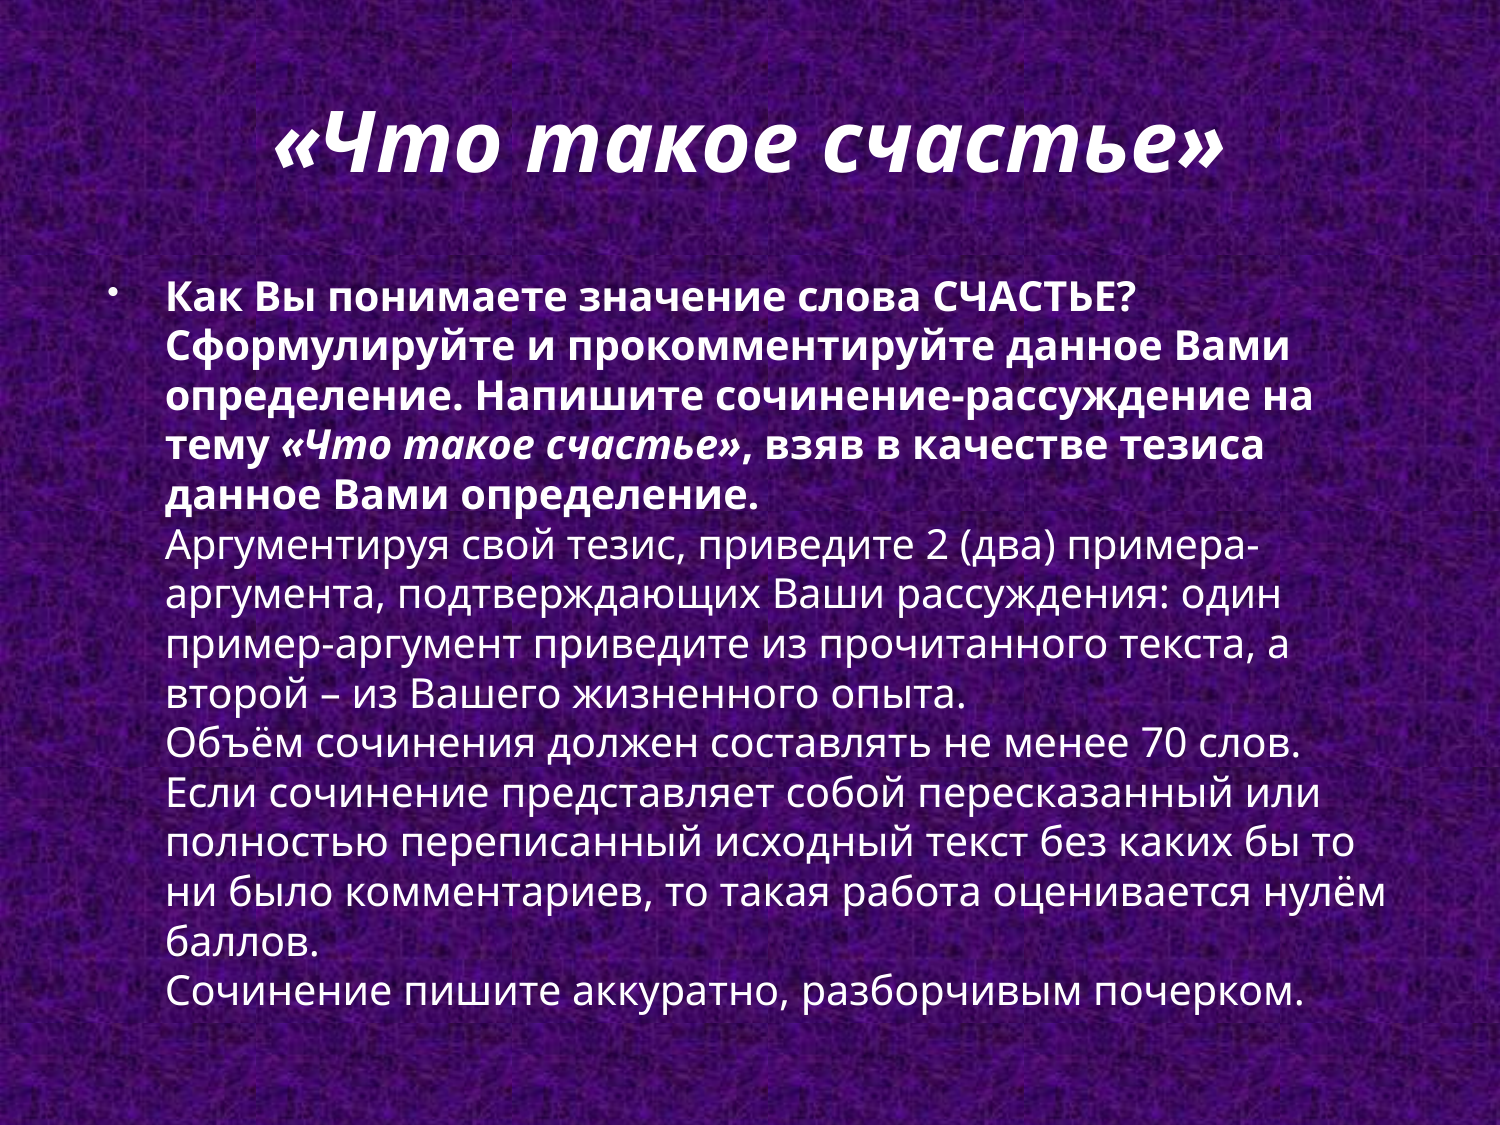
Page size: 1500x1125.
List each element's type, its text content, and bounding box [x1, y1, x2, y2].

picture [0, 0, 1500, 1125]
title «Что такое счастье» [75, 45, 1425, 233]
list Как Вы понимаете значение слова СЧАСТЬЕ? Сформулируйте и прокомментируйте данное Вами определение. Напишите сочинение-рассуждение на тему «Что такое счастье», взяв в качестве тезиса данное Вами определение. Аргументируя свой тезис, приведите 2 (два) примера-аргумента, подтверждающих Ваши рассуждения: один пример-аргумент приведите из прочитанного текста, а второй – из Вашего жизненного опыта. Объём сочинения должен составлять не менее 70 слов. Если сочинение представляет собой пересказанный или полностью переписанный исходный текст без каких бы то ни было комментариев, то такая работа оценивается нулём баллов. Сочинение пишите аккуратно, разборчивым почерком. [75, 262, 1425, 1035]
